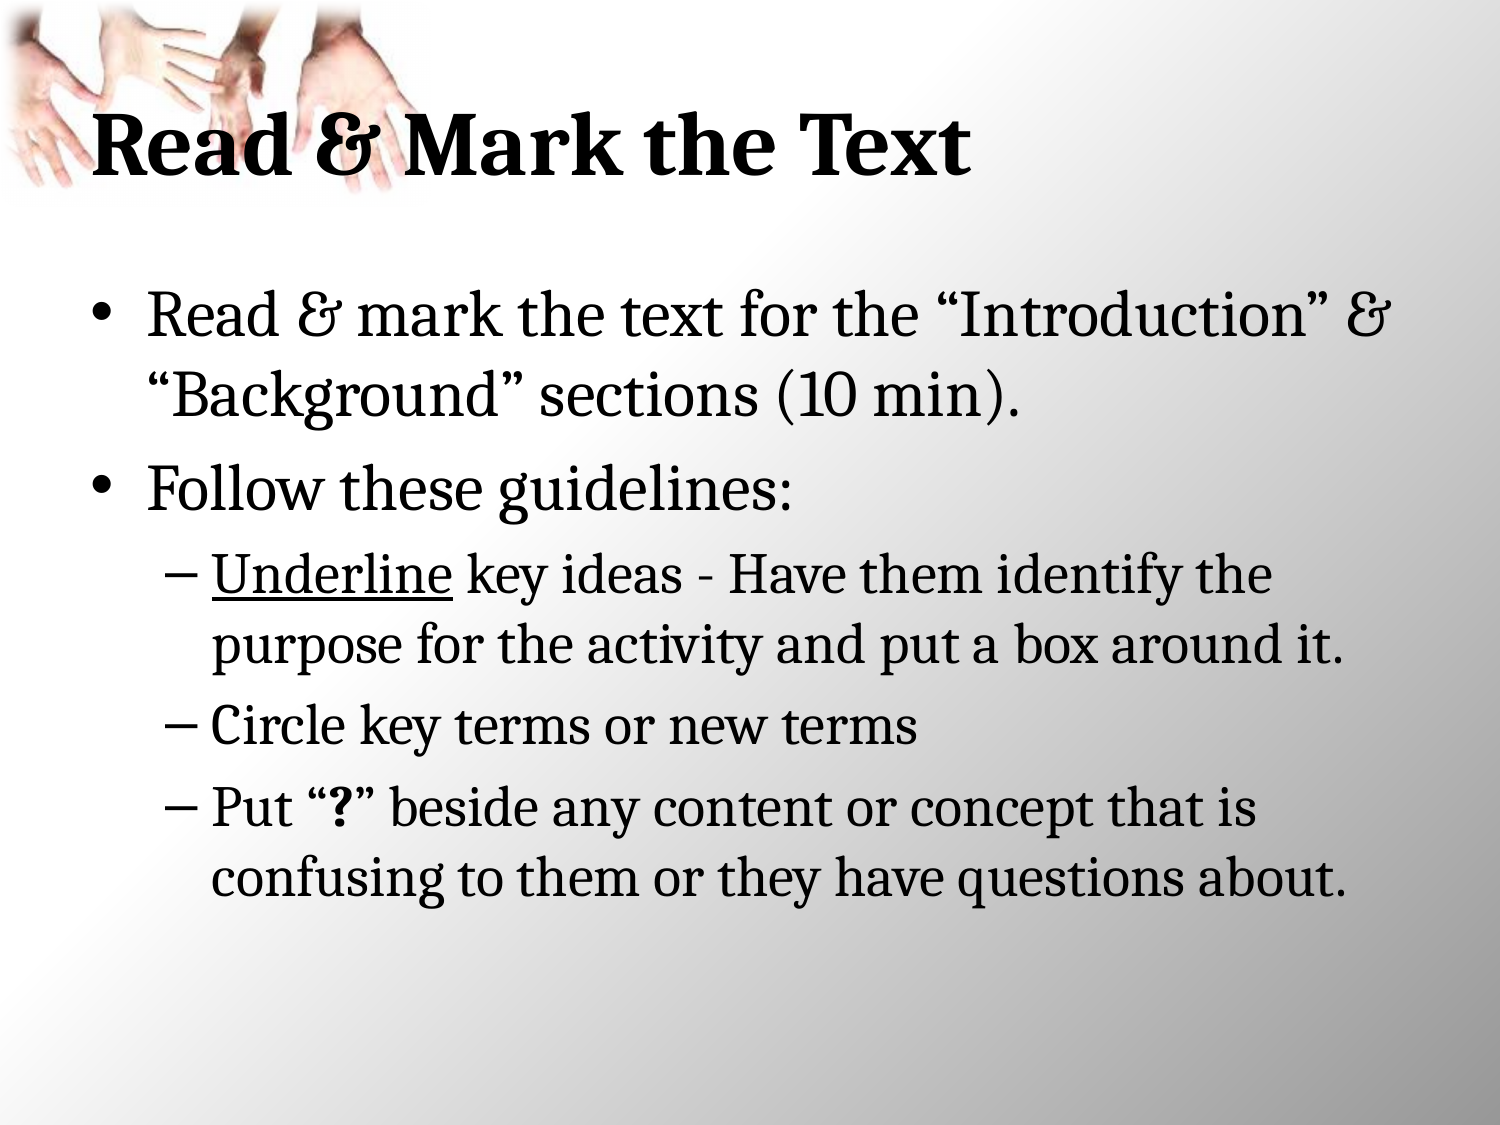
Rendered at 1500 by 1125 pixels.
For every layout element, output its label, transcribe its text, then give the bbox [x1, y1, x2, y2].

title Read & Mark the Text [75, 45, 1425, 233]
list Read & mark the text for the “Introduction” & “Background” sections (10 min). Follow these guidelines: Underline key ideas - Have them identify the purpose for the activity and put a box around it. Circle key terms or new terms Put “?” beside any content or concept that is confusing to them or they have questions about. [75, 262, 1425, 1005]
picture [29, 29, 404, 179]
